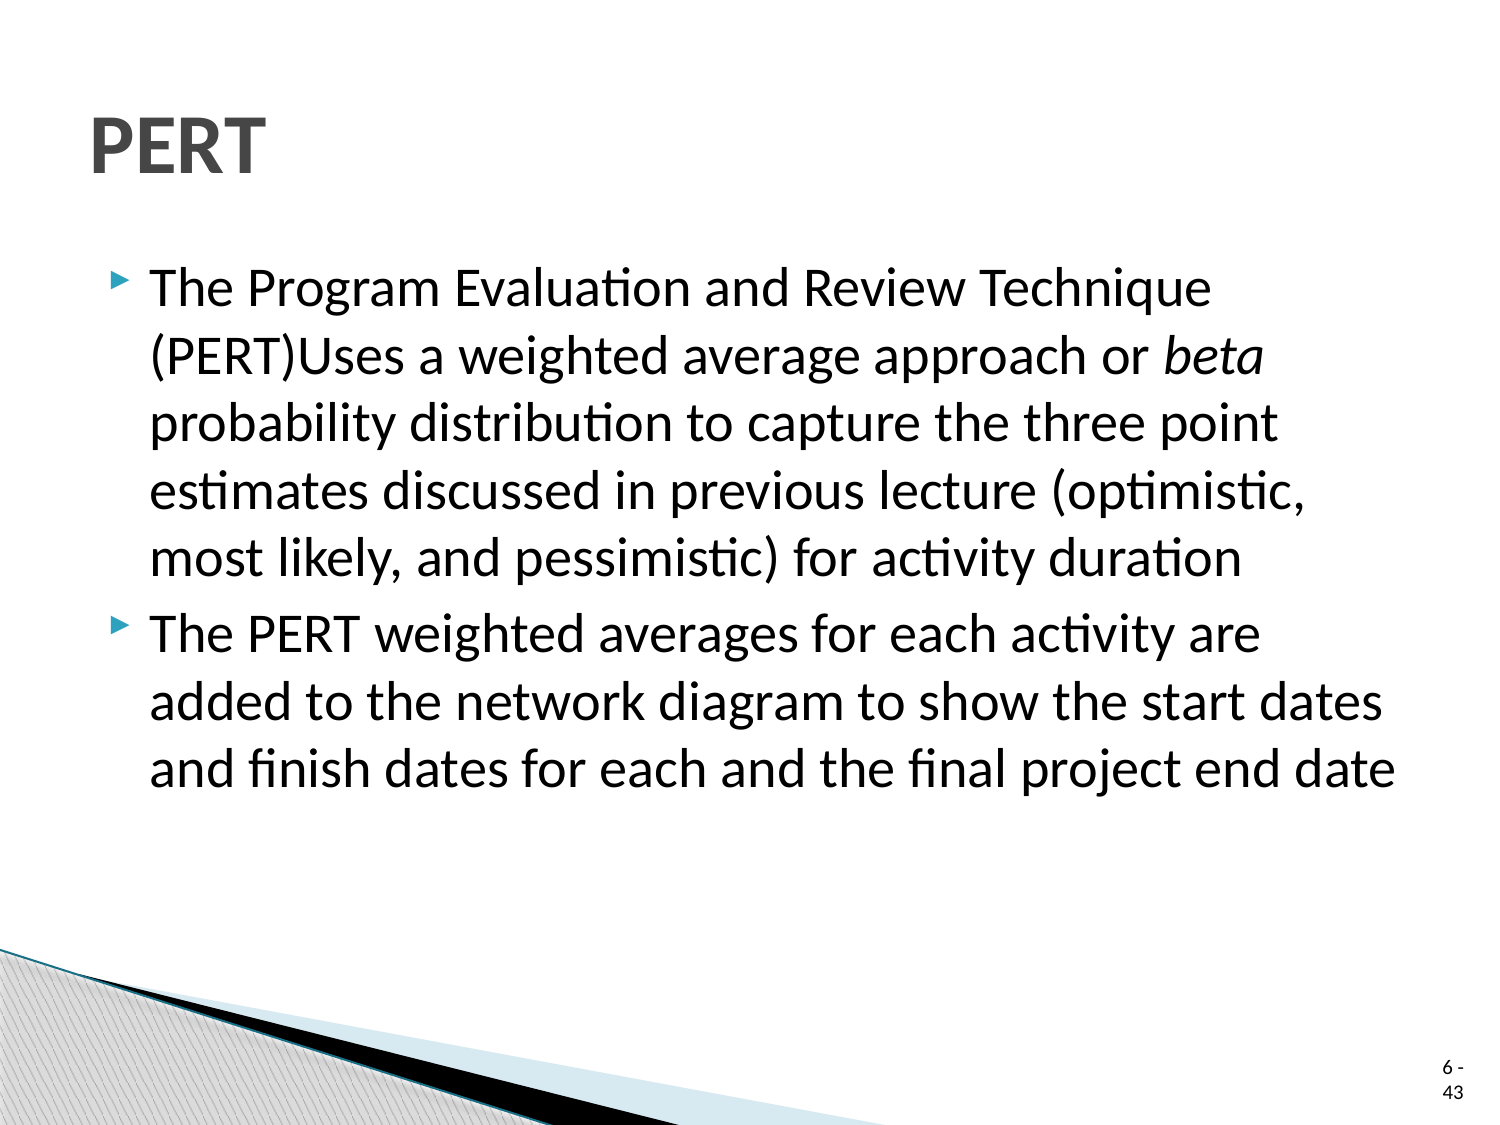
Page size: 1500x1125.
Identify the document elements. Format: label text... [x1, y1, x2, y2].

title PERT [75, 45, 1425, 233]
list The Program Evaluation and Review Technique (PERT)Uses a weighted average approach or beta probability distribution to capture the three point estimates discussed in previous lecture (optimistic, most likely, and pessimistic) for activity duration The PERT weighted averages for each activity are added to the network diagram to show the start dates and finish dates for each and the final project end date [75, 243, 1425, 986]
slide_number 6 - 43 [1418, 1051, 1479, 1112]
